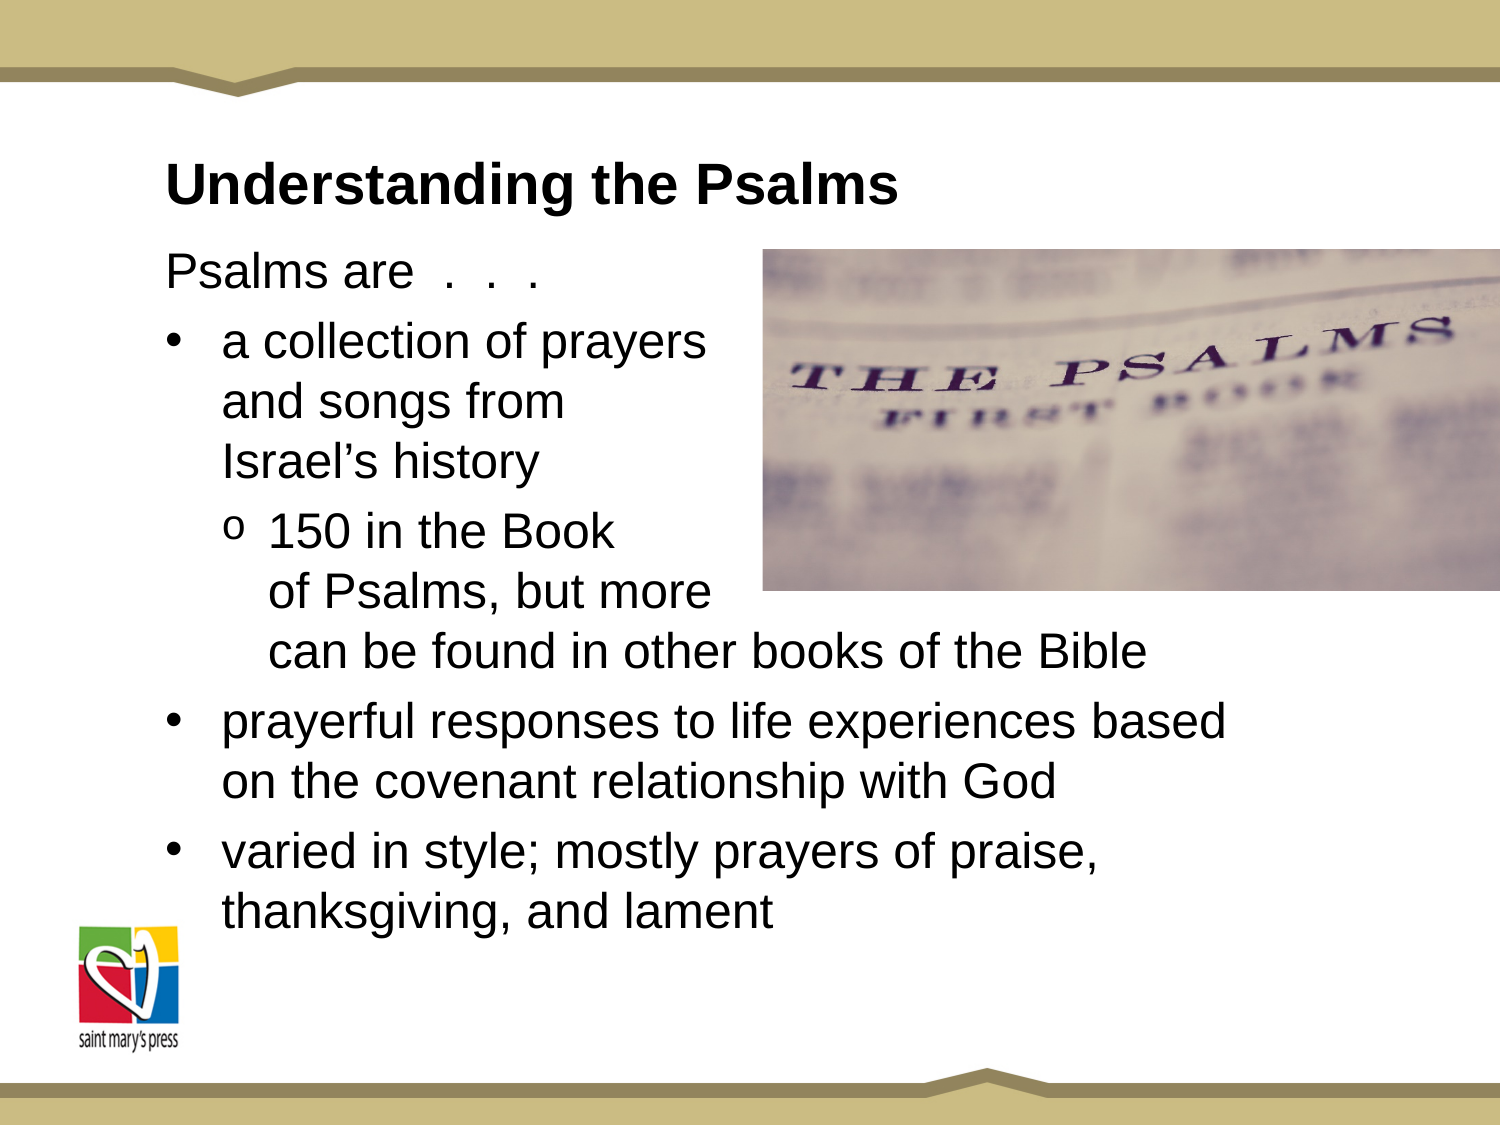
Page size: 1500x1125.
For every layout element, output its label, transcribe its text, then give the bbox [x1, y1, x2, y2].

picture [0, 0, 1500, 1125]
title Understanding the Psalms [150, 137, 1500, 225]
list Psalms are . . . a collection of prayers and songs from Israel’s history 150 in the Book of Psalms, but more can be found in other books of the Bible prayerful responses to life experiences based on the covenant relationship with God varied in style; mostly prayers of praise, thanksgiving, and lament [150, 231, 1438, 1057]
